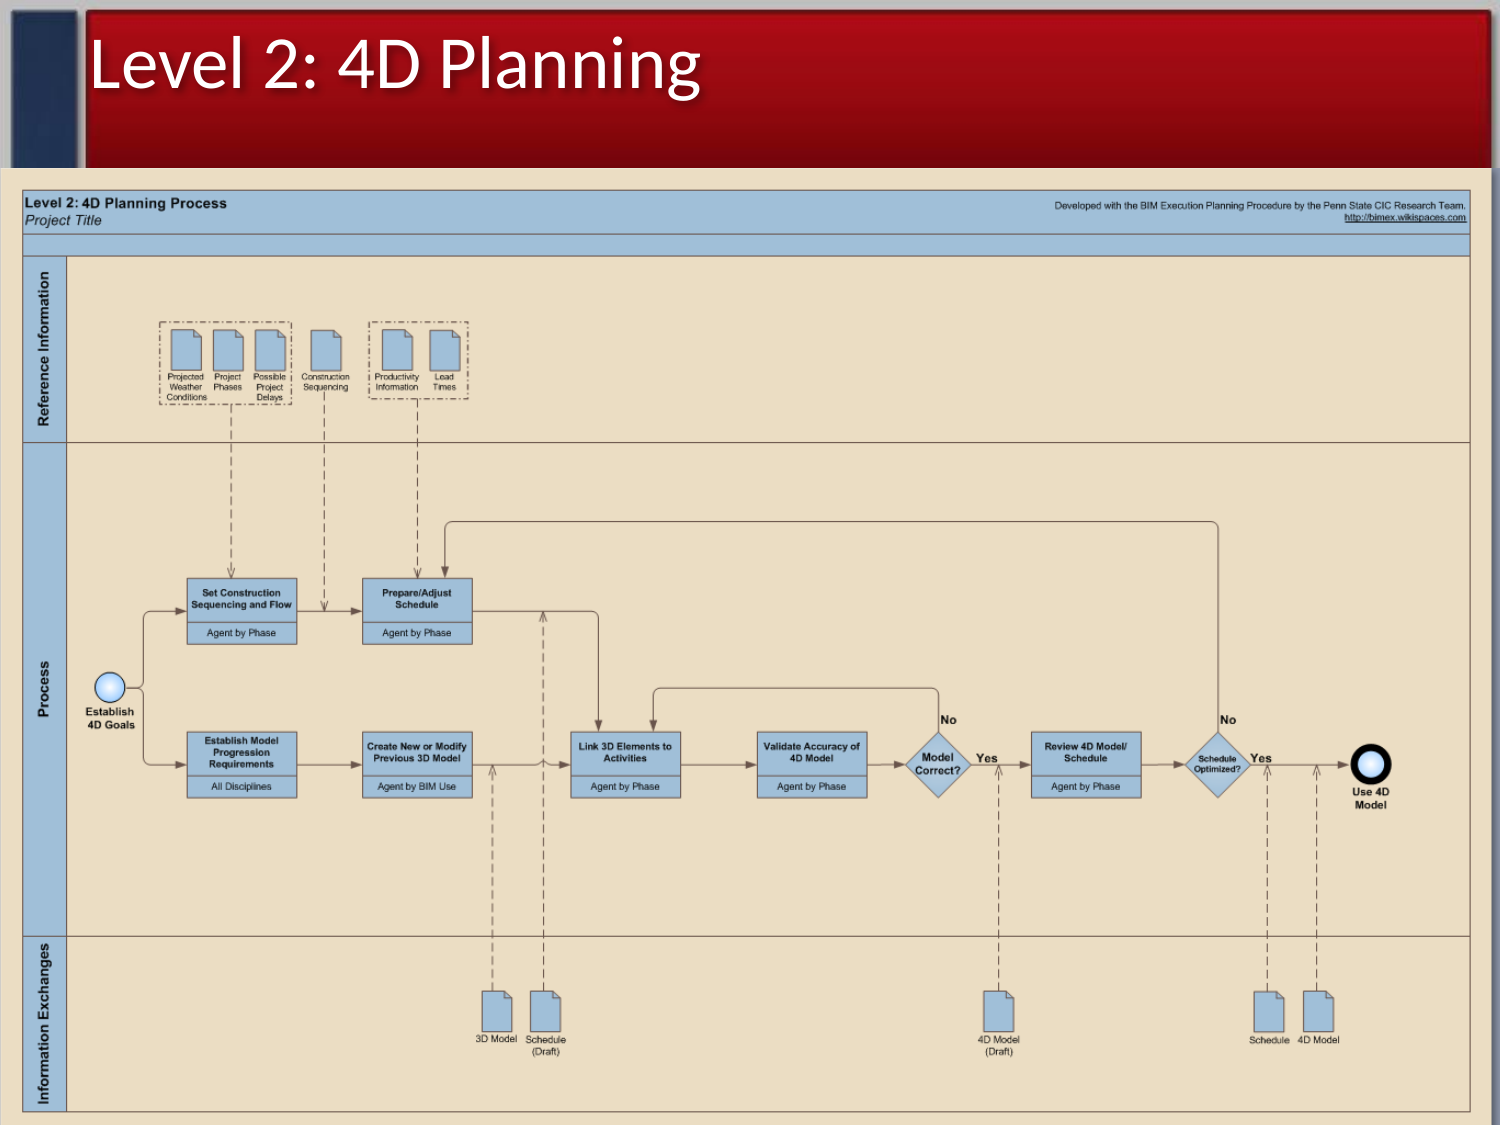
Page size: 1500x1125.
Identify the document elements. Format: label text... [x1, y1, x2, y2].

text_box Level 2: 4D Planning [74, 6, 1500, 112]
picture [0, 0, 1500, 1125]
